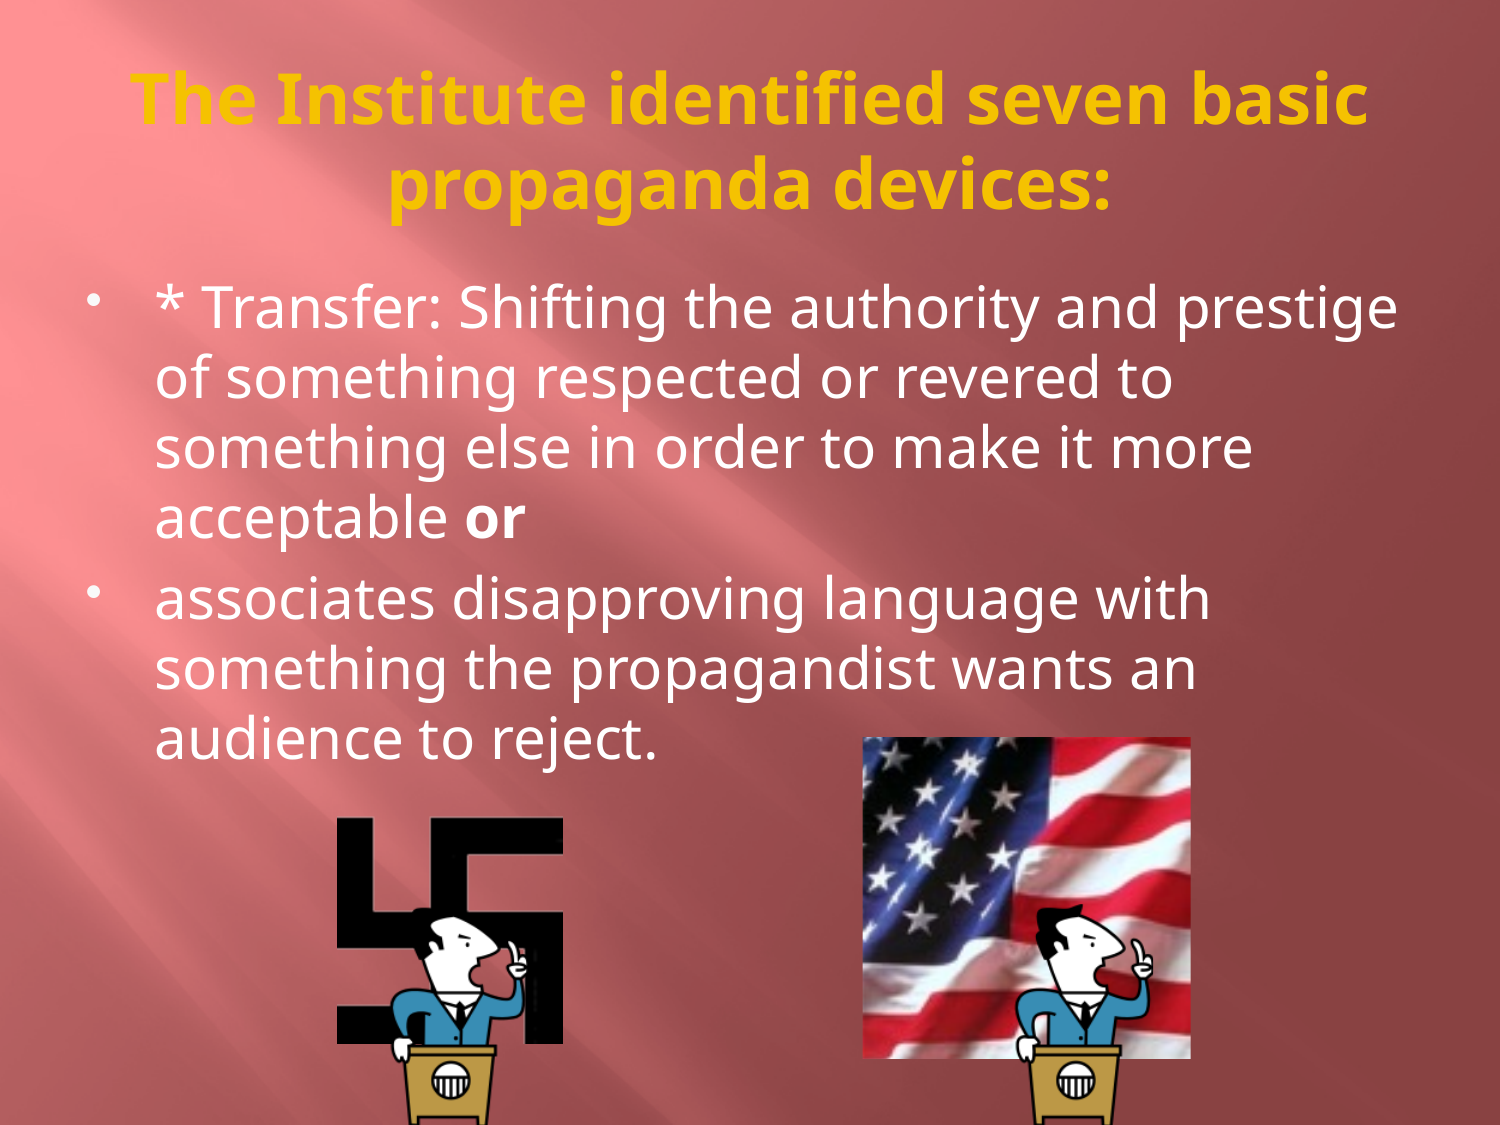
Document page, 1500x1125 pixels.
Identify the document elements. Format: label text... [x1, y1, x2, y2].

picture [862, 737, 1191, 1125]
list * Transfer: Shifting the authority and prestige of something respected or revered to something else in order to make it more acceptable or associates disapproving language with something the propagandist wants an audience to reject. [50, 262, 1463, 1035]
title The Institute identified seven basic propaganda devices: [75, 45, 1425, 233]
picture [337, 812, 563, 1125]
